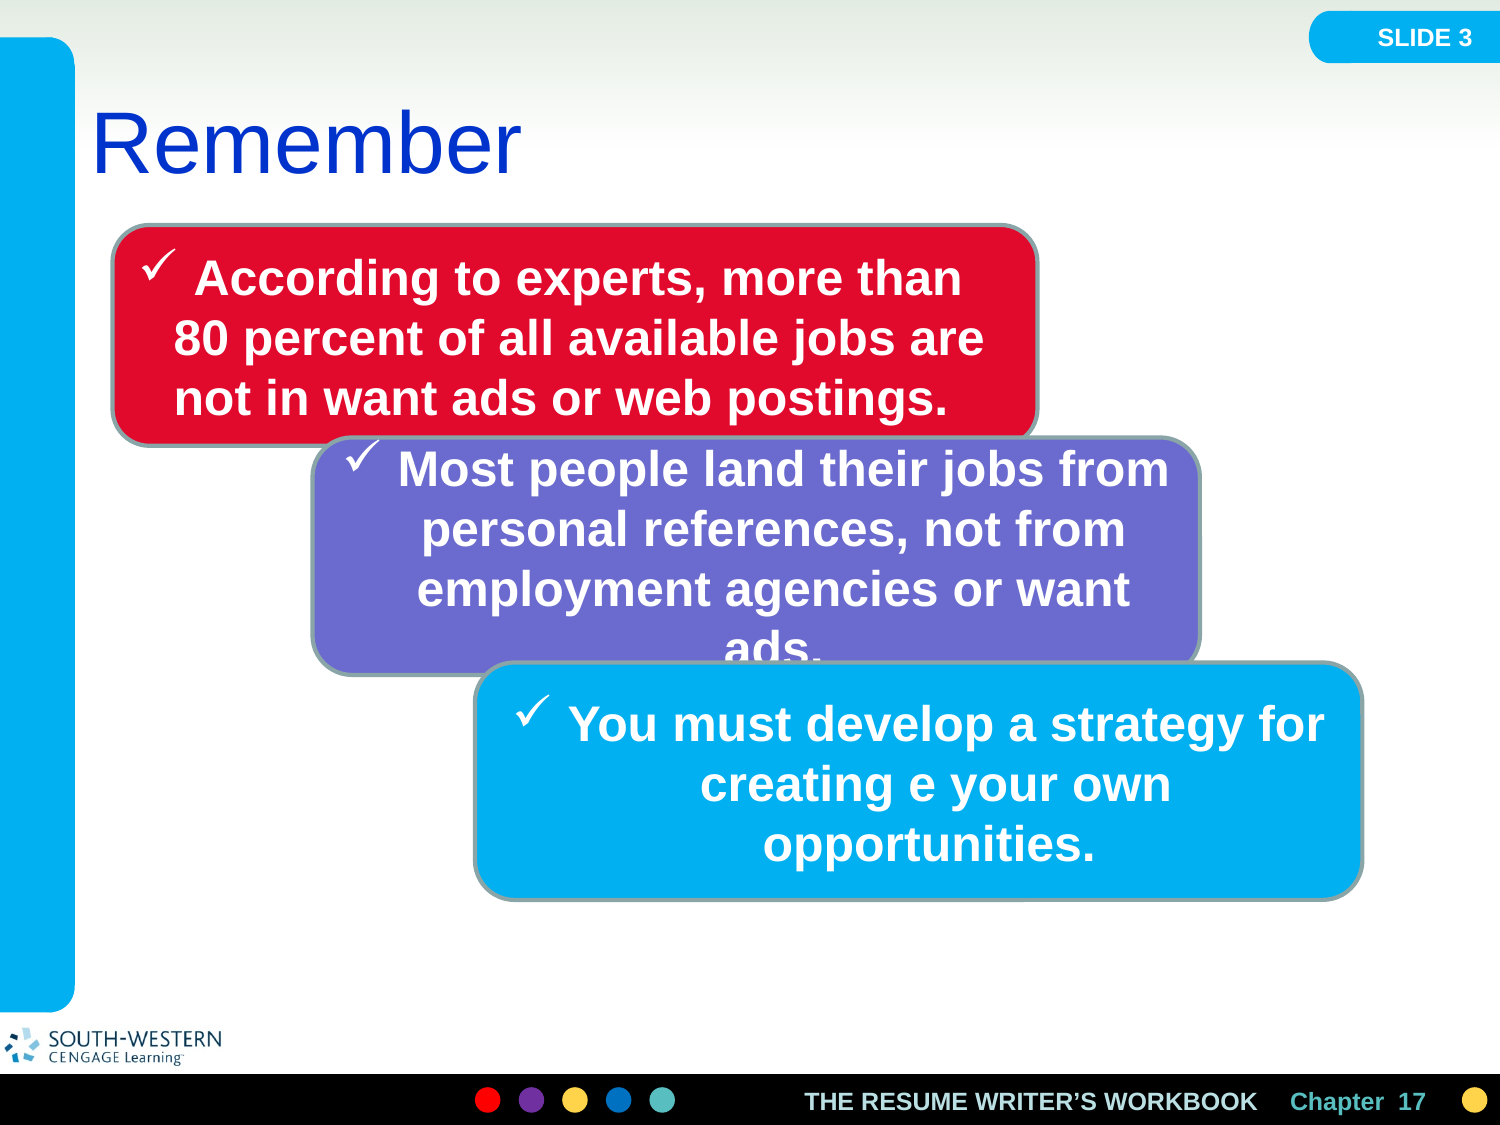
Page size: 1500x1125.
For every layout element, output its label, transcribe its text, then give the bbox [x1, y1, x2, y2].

title Remember [74, 44, 1426, 233]
text_box Most people land their jobs from personal references, not from employment agencies or want ads. [310, 435, 1203, 678]
text_box According to experts, more than 80 percent of all available jobs are not in want ads or web postings. [110, 222, 1040, 448]
picture [0, 1022, 225, 1073]
footer Chapter 17 [1274, 1075, 1476, 1125]
slide_number SLIDE 3 [1312, 13, 1488, 93]
text_box You must develop a strategy for creating e your own opportunities. [472, 660, 1365, 903]
